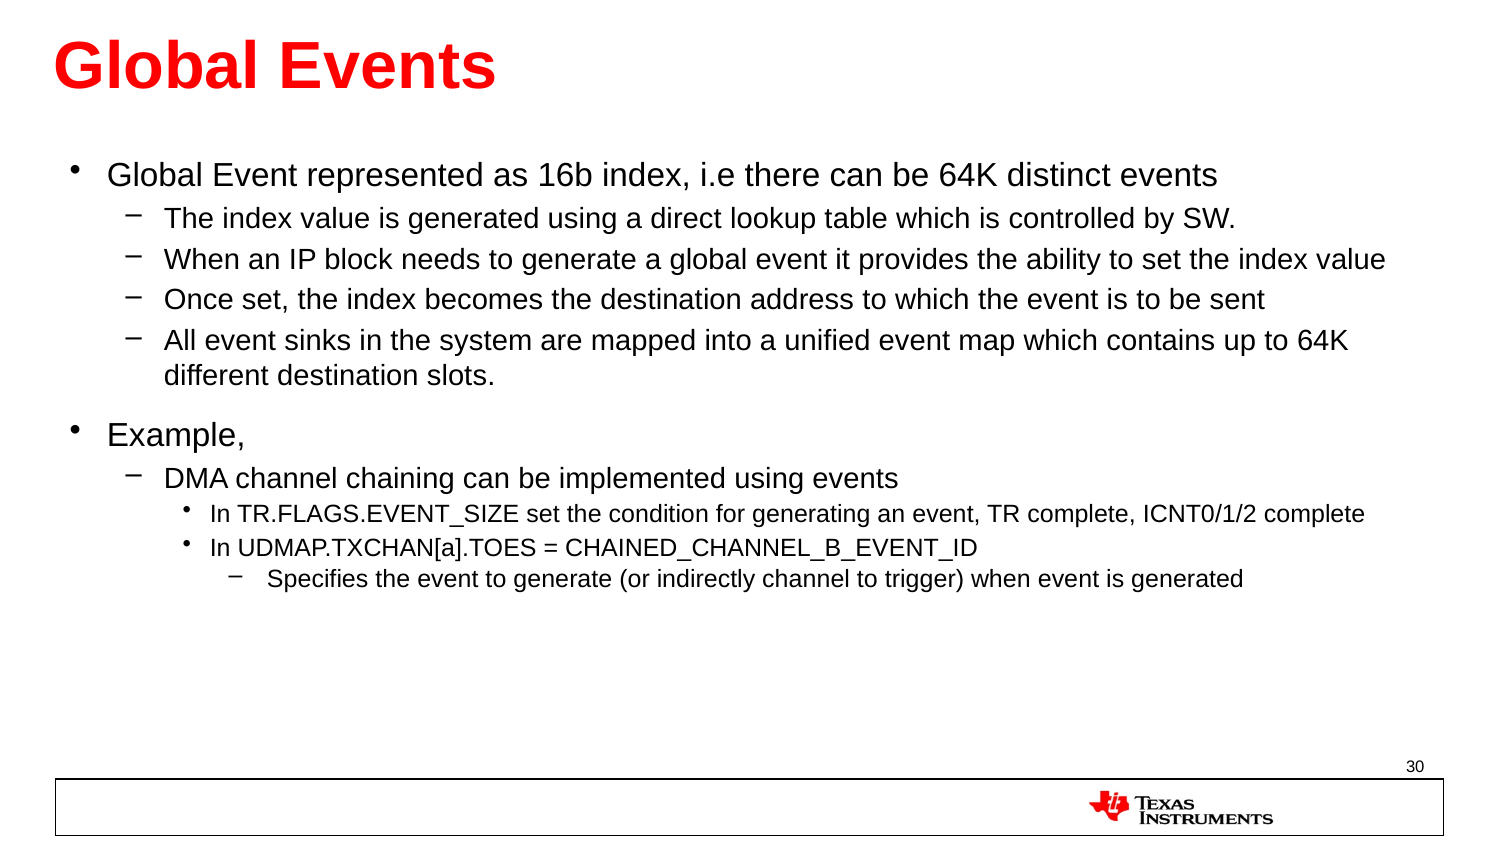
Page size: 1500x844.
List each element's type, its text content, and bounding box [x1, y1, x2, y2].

list Global Event represented as 16b index, i.e there can be 64K distinct events The index value is generated using a direct lookup table which is controlled by SW. When an IP block needs to generate a global event it provides the ability to set the index value Once set, the index becomes the destination address to which the event is to be sent All event sinks in the system are mapped into a unified event map which contains up to 64K different destination slots. Example, DMA channel chaining can be implemented using events In TR.FLAGS.EVENT_SIZE set the condition for generating an event, TR complete, ICNT0/1/2 complete In UDMAP.TXCHAN[a].TOES = CHAINED_CHANNEL_B_EVENT_ID Specifies the event to generate (or indirectly channel to trigger) when event is generated [54, 145, 1444, 724]
title Global Events [37, 17, 1426, 119]
slide_number 30 [1089, 747, 1440, 774]
picture [1087, 789, 1274, 825]
